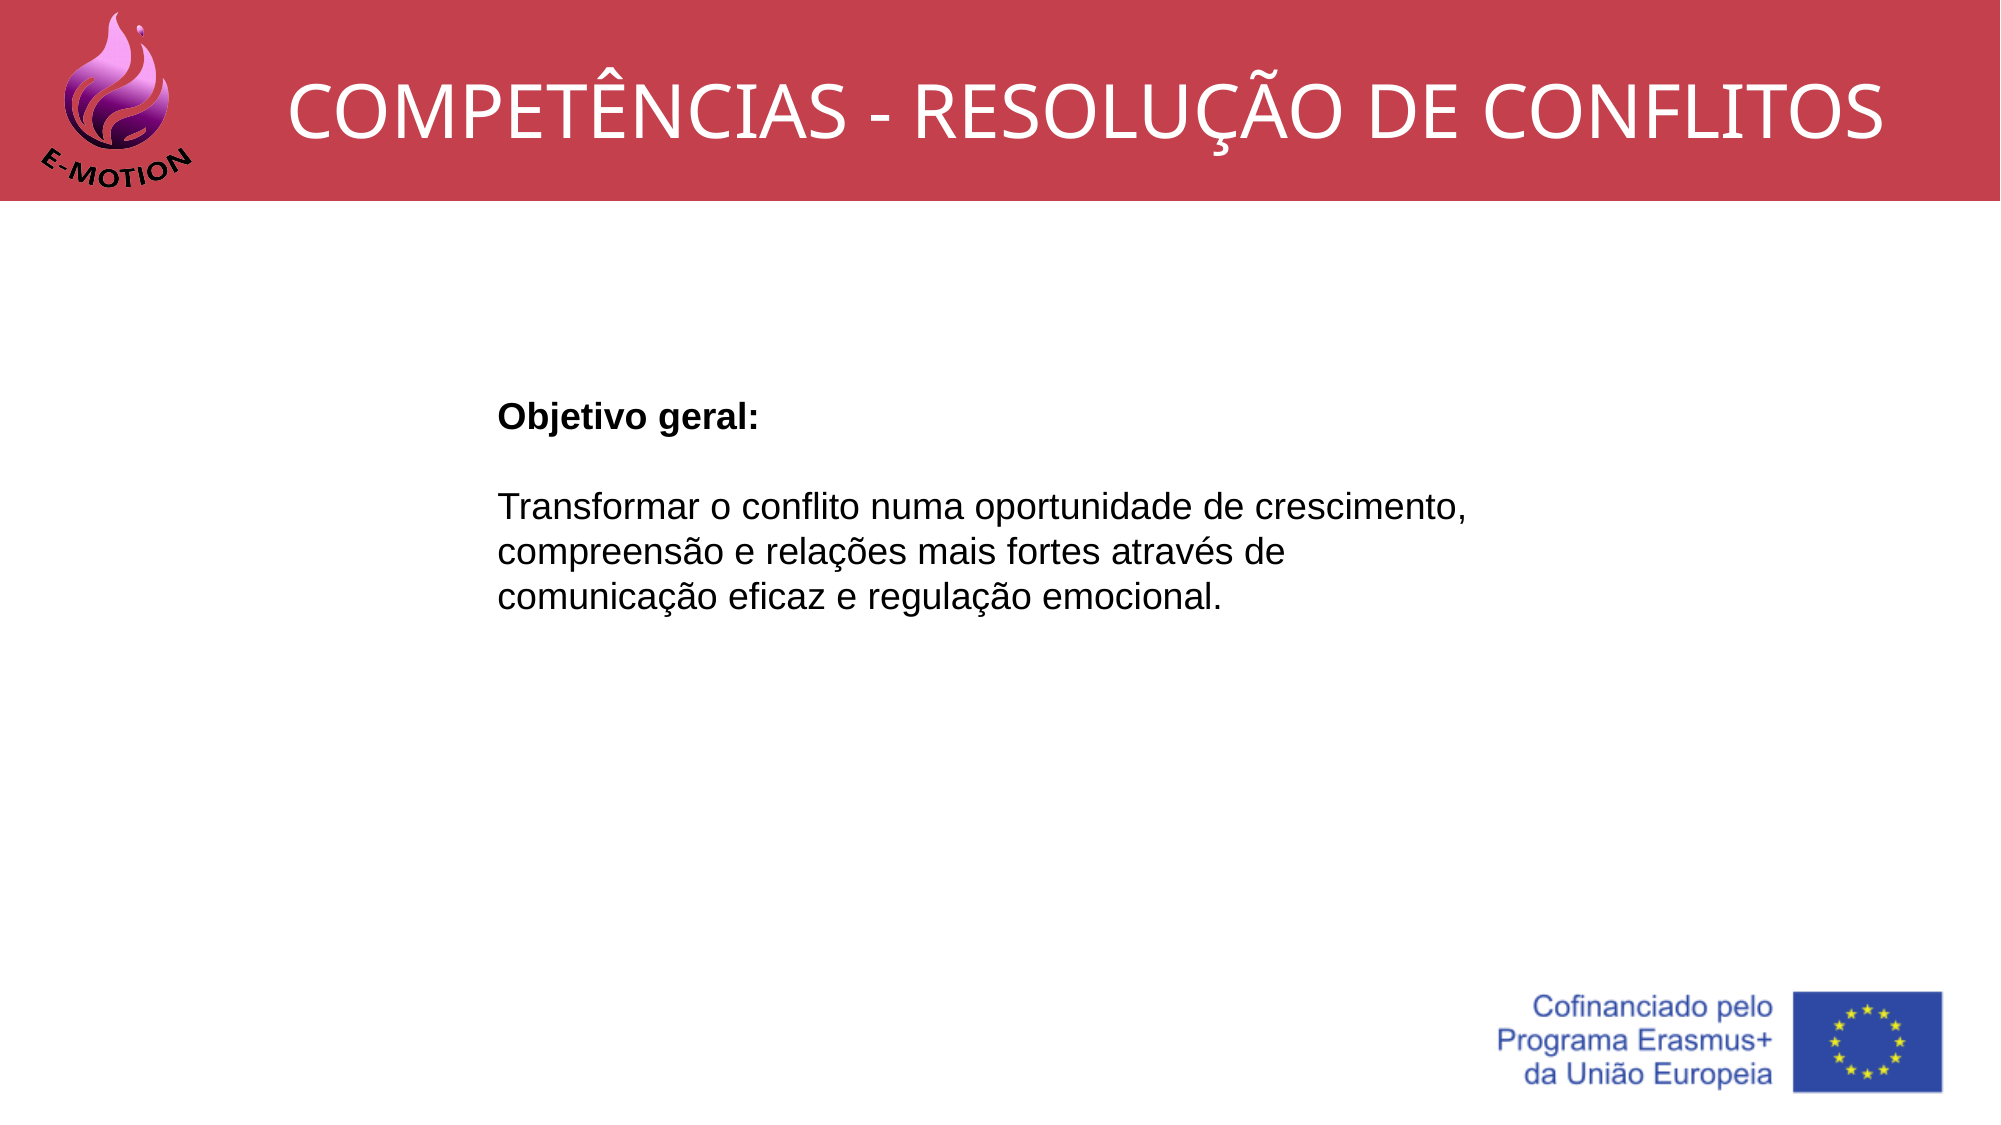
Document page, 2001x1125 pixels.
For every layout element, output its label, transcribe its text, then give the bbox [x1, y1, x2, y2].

text_box COMPETÊNCIAS - RESOLUÇÃO DE CONFLITOS [257, 56, 1903, 198]
text_box Objetivo geral: Transformar o conflito numa oportunidade de crescimento, compreensão e relações mais fortes através de comunicação eficaz e regulação emocional. [482, 385, 1495, 625]
picture [1396, 955, 2000, 1125]
picture [0, 0, 253, 247]
